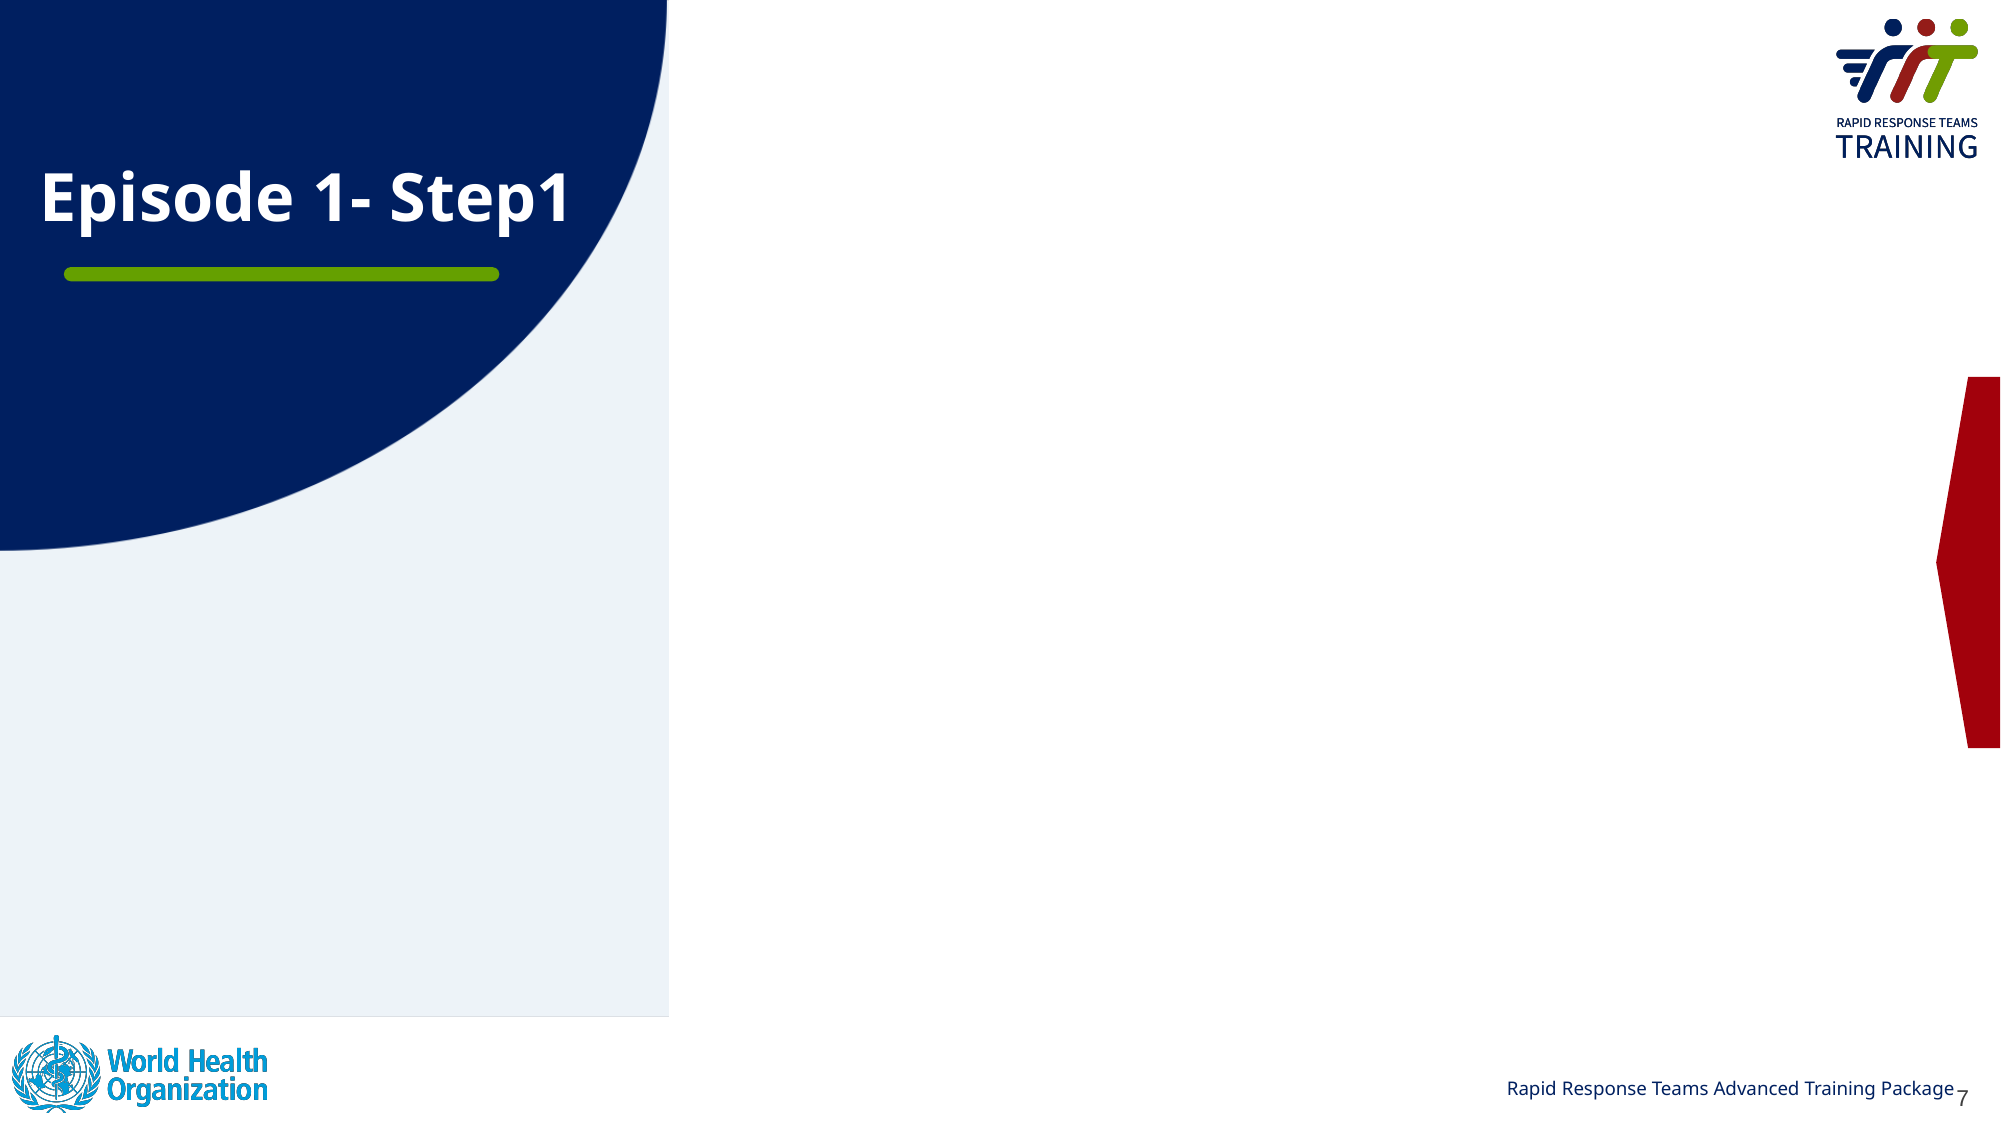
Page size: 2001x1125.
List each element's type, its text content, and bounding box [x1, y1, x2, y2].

picture [22, 1062, 26, 1077]
picture [71, 1053, 90, 1091]
picture [24, 1054, 36, 1087]
picture [12, 1035, 54, 1068]
picture [36, 1088, 78, 1105]
picture [59, 1035, 267, 1113]
picture [0, 0, 669, 1018]
picture [50, 1108, 62, 1113]
picture [30, 1083, 37, 1091]
picture [12, 1083, 48, 1113]
picture [46, 1056, 54, 1062]
picture [1835, 19, 1978, 167]
title Episode 1- Step1 [31, 105, 616, 295]
picture [40, 1062, 47, 1070]
picture [34, 1054, 43, 1078]
